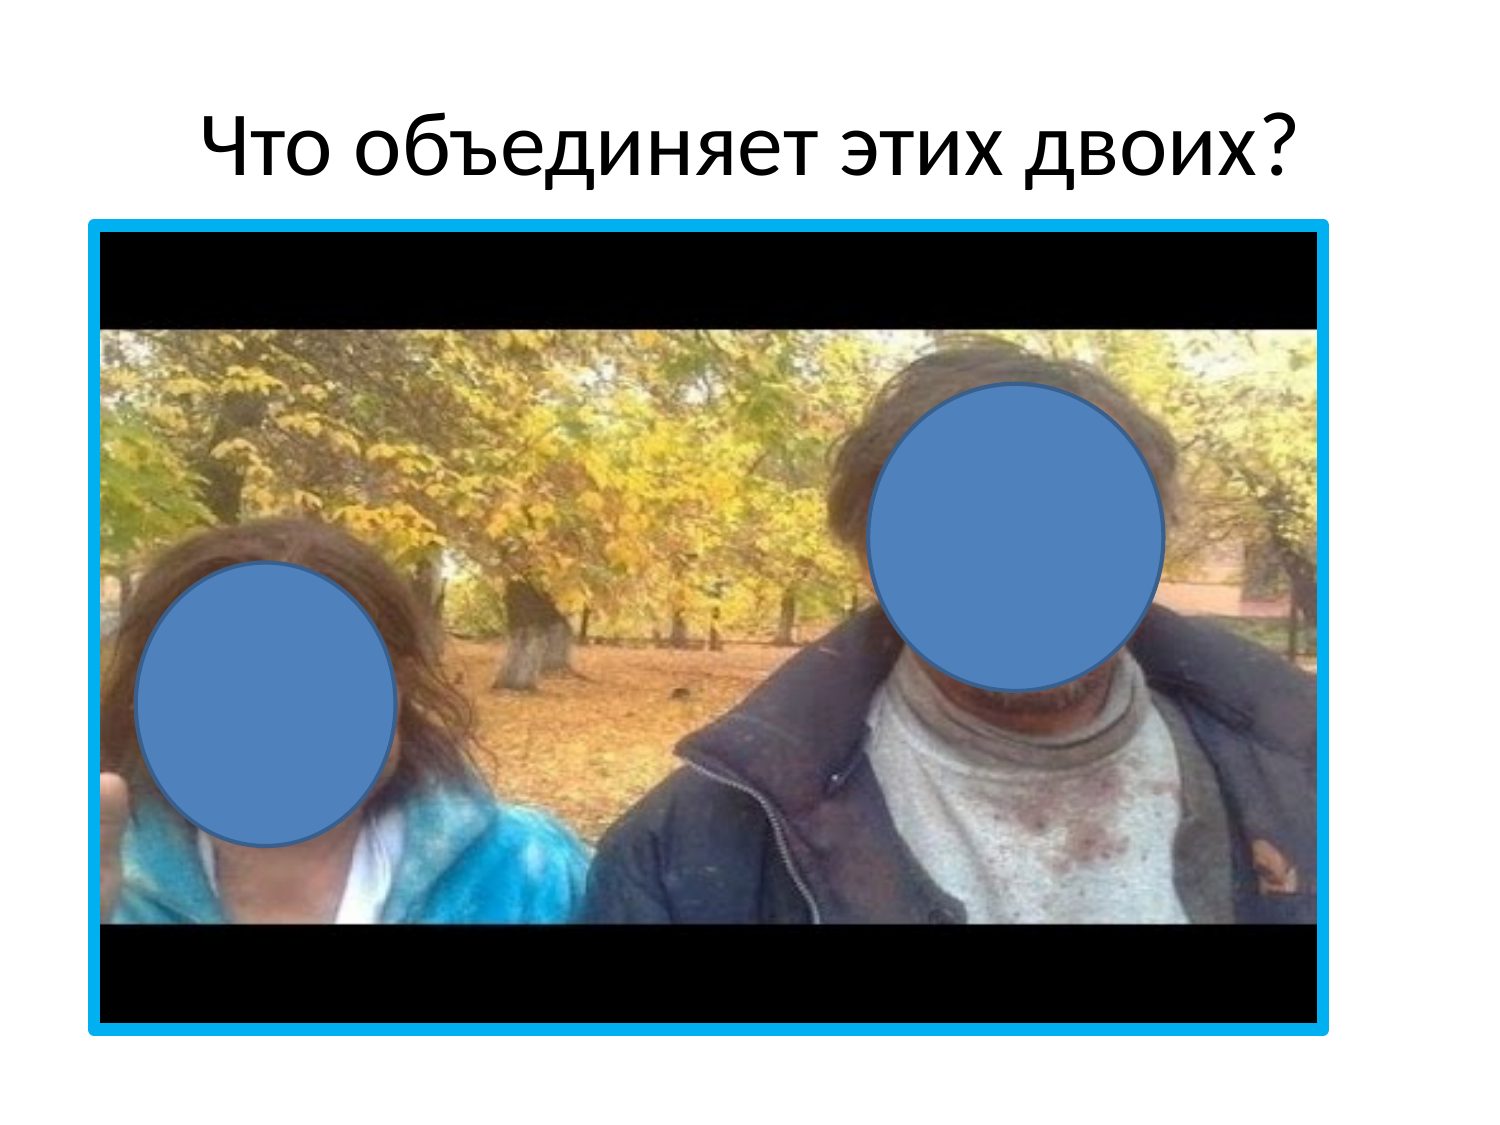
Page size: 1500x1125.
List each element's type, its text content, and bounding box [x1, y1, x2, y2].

picture [101, 233, 1316, 1022]
title Что объединяет этих двоих? [75, 45, 1425, 233]
